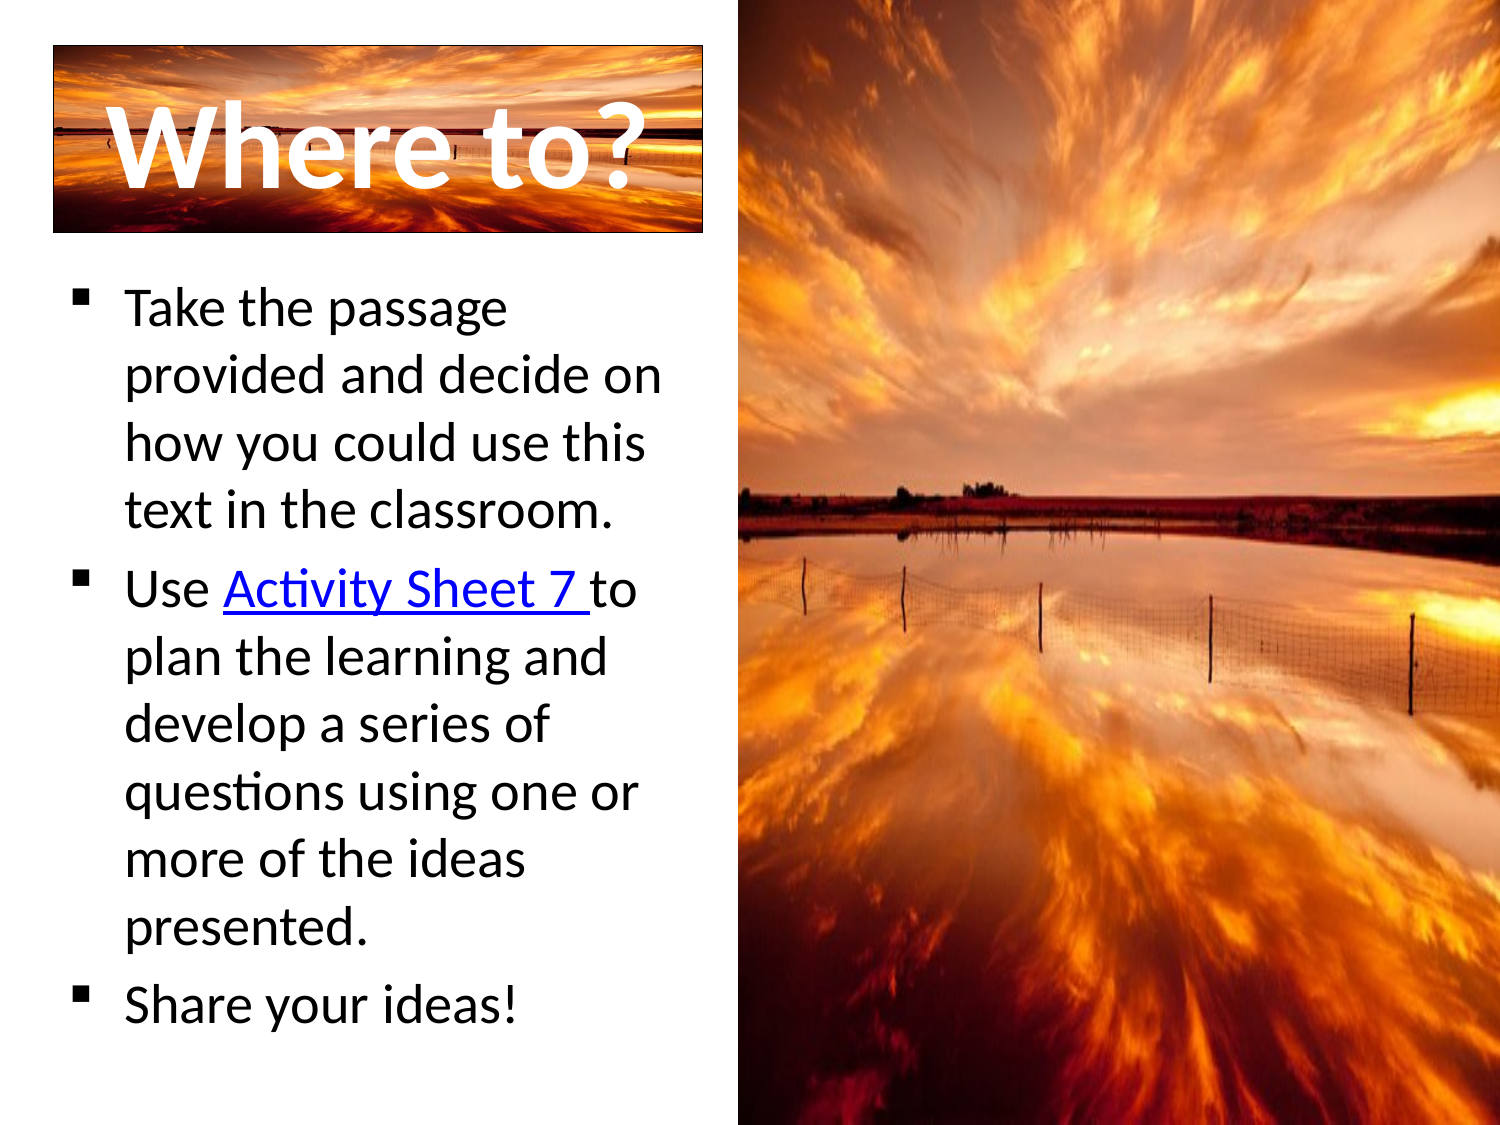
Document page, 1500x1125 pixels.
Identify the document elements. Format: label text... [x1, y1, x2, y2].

picture [737, 0, 1500, 1125]
list Take the passage provided and decide on how you could use this text in the classroom. Use Activity Sheet 7 to plan the learning and develop a series of questions using one or more of the ideas presented. Share your ideas! [53, 262, 703, 1094]
title Where to? [53, 45, 703, 233]
